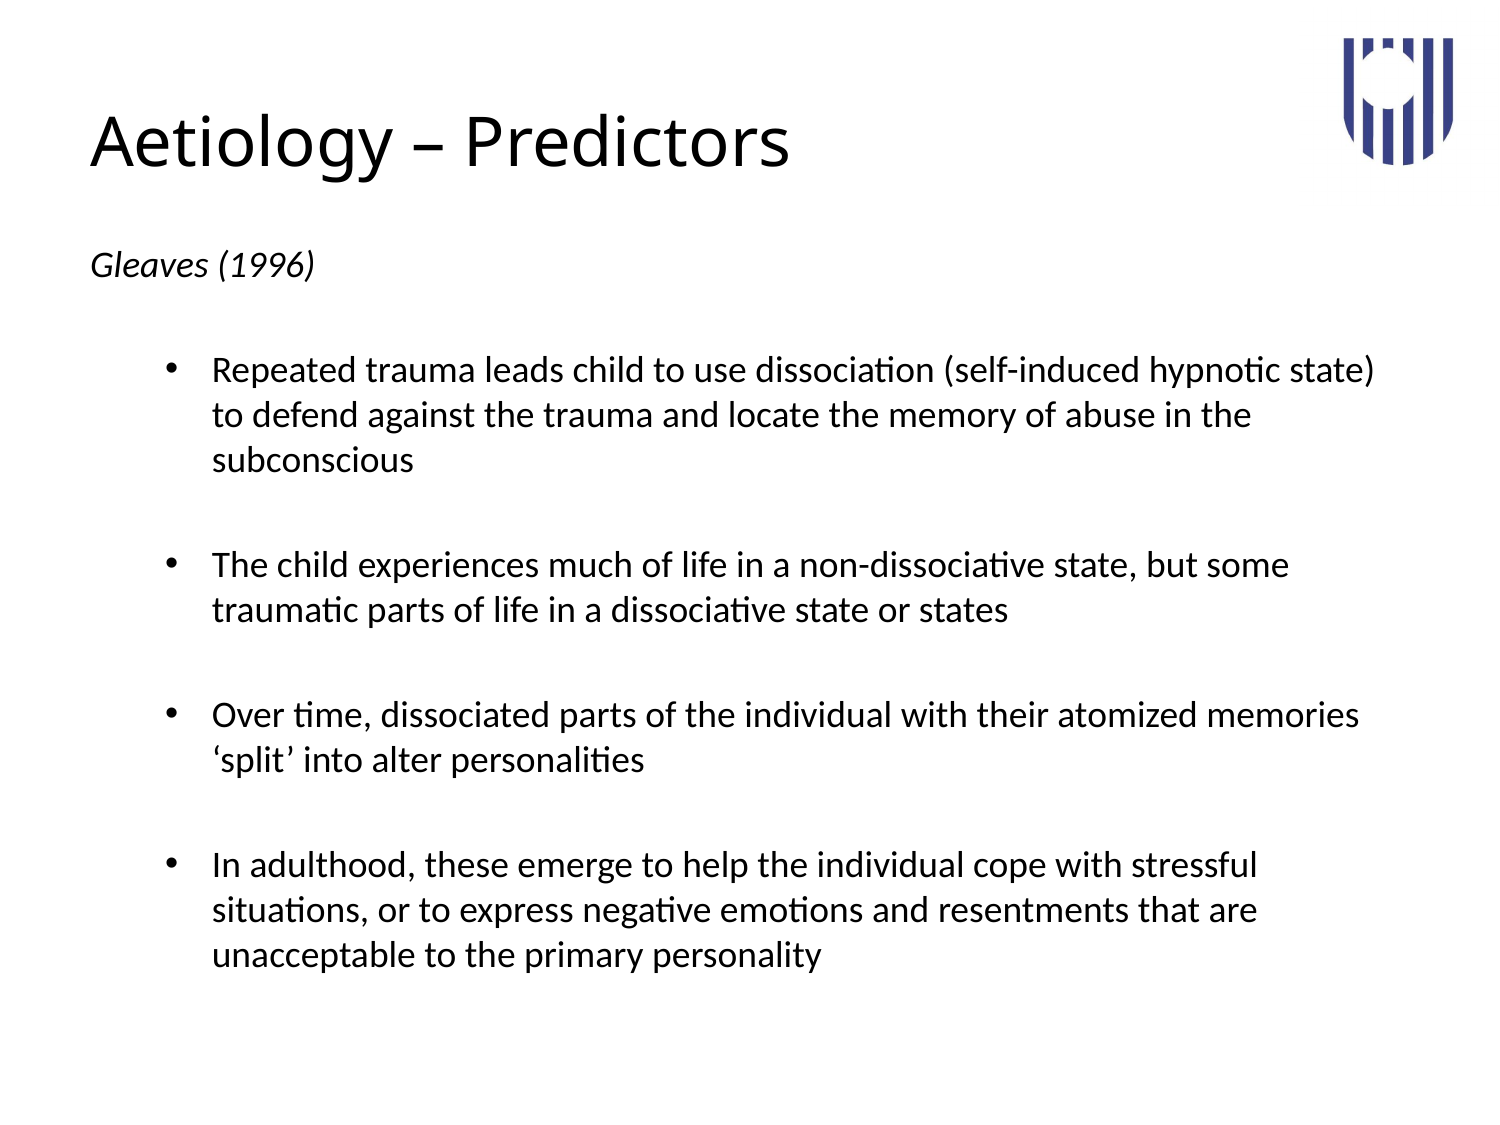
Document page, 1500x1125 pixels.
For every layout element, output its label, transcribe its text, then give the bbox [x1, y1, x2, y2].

title Aetiology – Predictors [75, 45, 1425, 232]
list Gleaves (1996) Repeated trauma leads child to use dissociation (self-induced hypnotic state) to defend against the trauma and locate the memory of abuse in the subconscious The child experiences much of life in a non-dissociative state, but some traumatic parts of life in a dissociative state or states Over time, dissociated parts of the individual with their atomized memories ‘split’ into alter personalities In adulthood, these emerge to help the individual cope with stressful situations, or to express negative emotions and resentments that are unacceptable to the primary personality [75, 232, 1425, 1005]
picture [1299, 7, 1499, 206]
